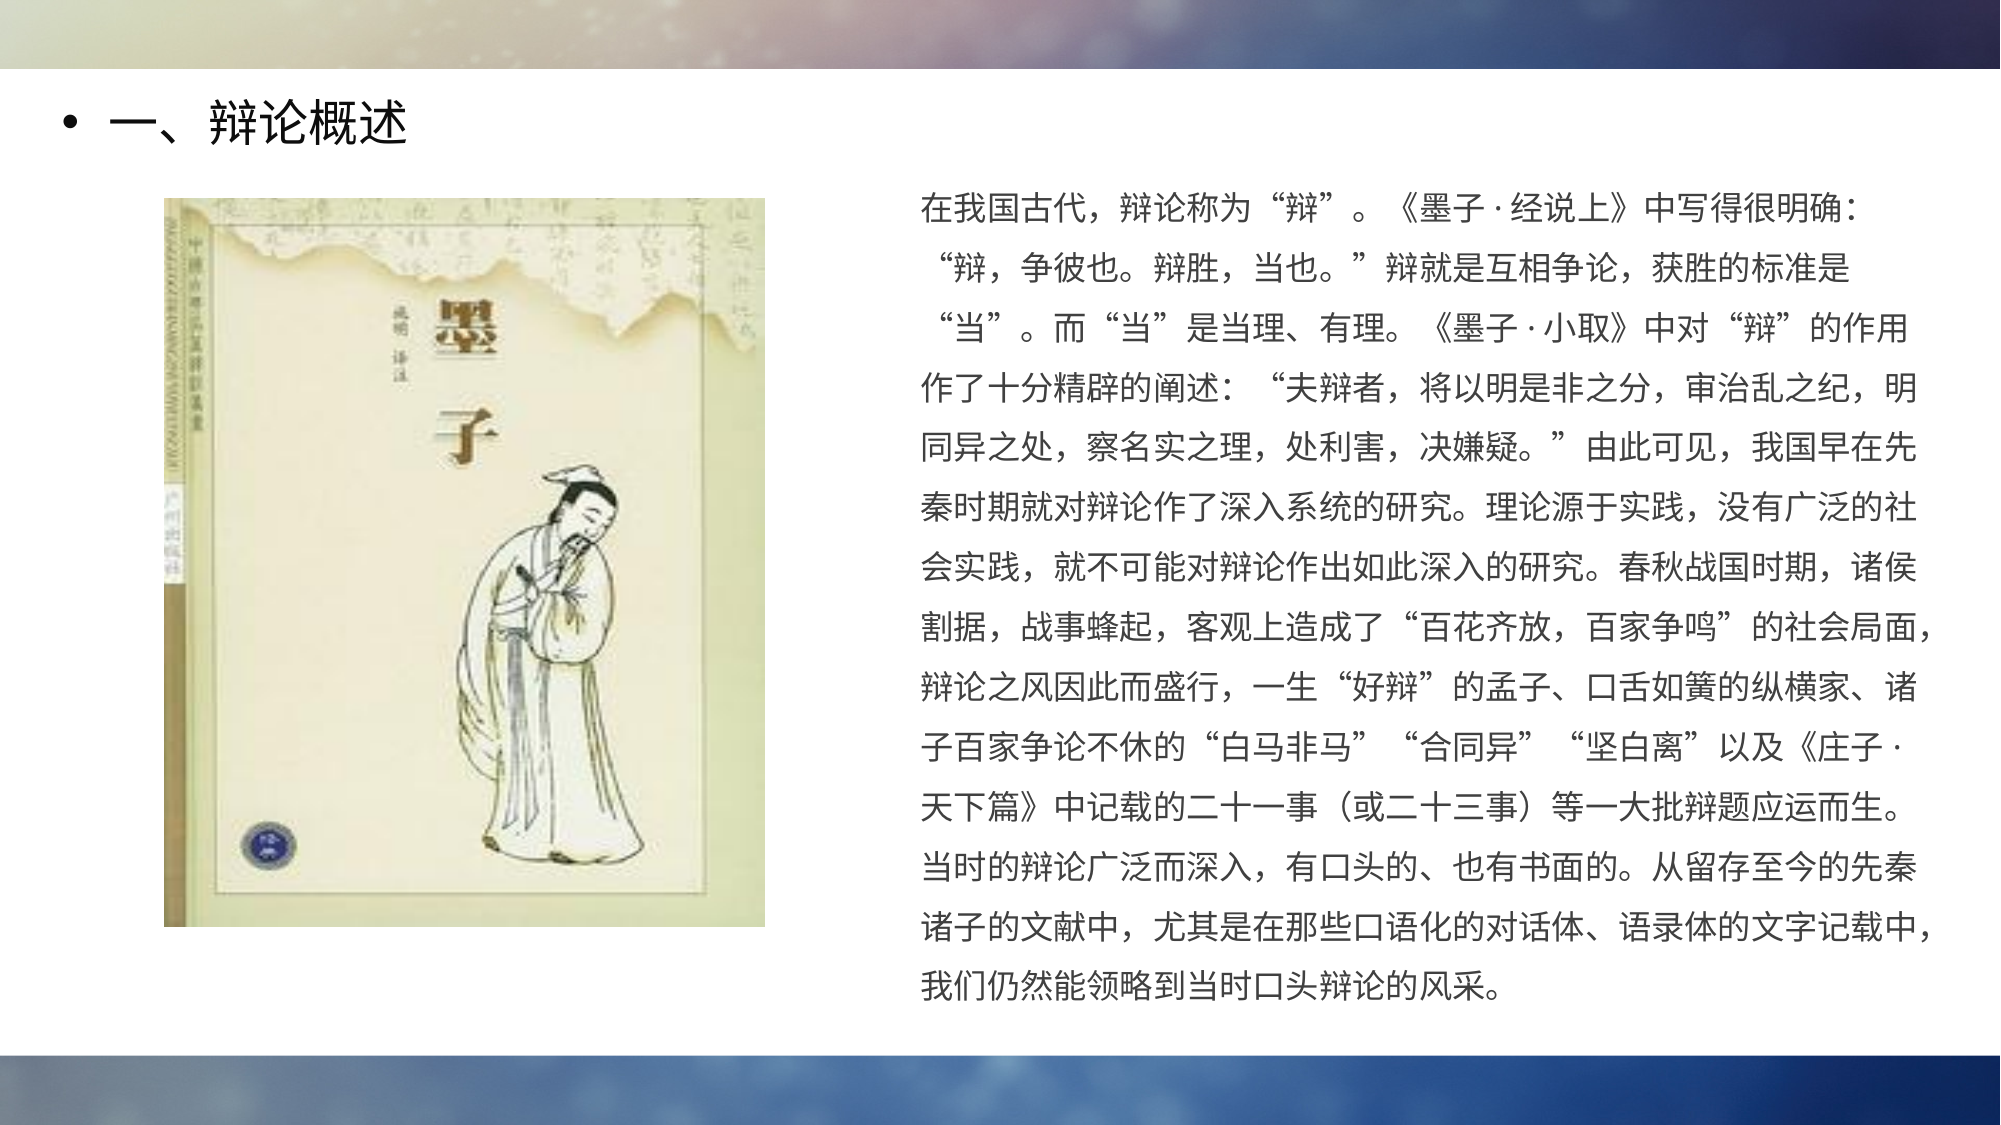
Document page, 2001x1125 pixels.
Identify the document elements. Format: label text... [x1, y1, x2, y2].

text_box 一、辩论概述 [46, 84, 570, 160]
picture [164, 198, 765, 927]
text_box 在我国古代，辩论称为“辩”。《墨子·经说上》中写得很明确：“辩，争彼也。辩胜，当也。”辩就是互相争论，获胜的标准是“当”。而“当”是当理、有理。《墨子·小取》中对“辩”的作用作了十分精辟的阐述：“夫辩者，将以明是非之分，审治乱之纪，明同异之处，察名实之理，处利害，决嫌疑。”由此可见，我国早在先秦时期就对辩论作了深入系统的研究。理论源于实践，没有广泛的社会实践，就不可能对辩论作出如此深入的研究。春秋战国时期，诸侯割据，战事蜂起，客观上造成了“百花齐放，百家争鸣”的社会局面，辩论之风因此而盛行，一生“好辩”的孟子、口舌如簧的纵横家、诸子百家争论不休的“白马非马”“合同异”“坚白离”以及《庄子·天下篇》中记载的二十一事（或二十三事）等一大批辩题应运而生。当时的辩论广泛而深入，有口头的、也有书面的。从留存至今的先秦诸子的文献中，尤其是在那些口语化的对话体、语录体的文字记载中，我们仍然能领略到当时口头辩论的风采。 [905, 159, 1942, 1013]
picture [0, 1056, 2000, 1125]
picture [0, 0, 2000, 69]
